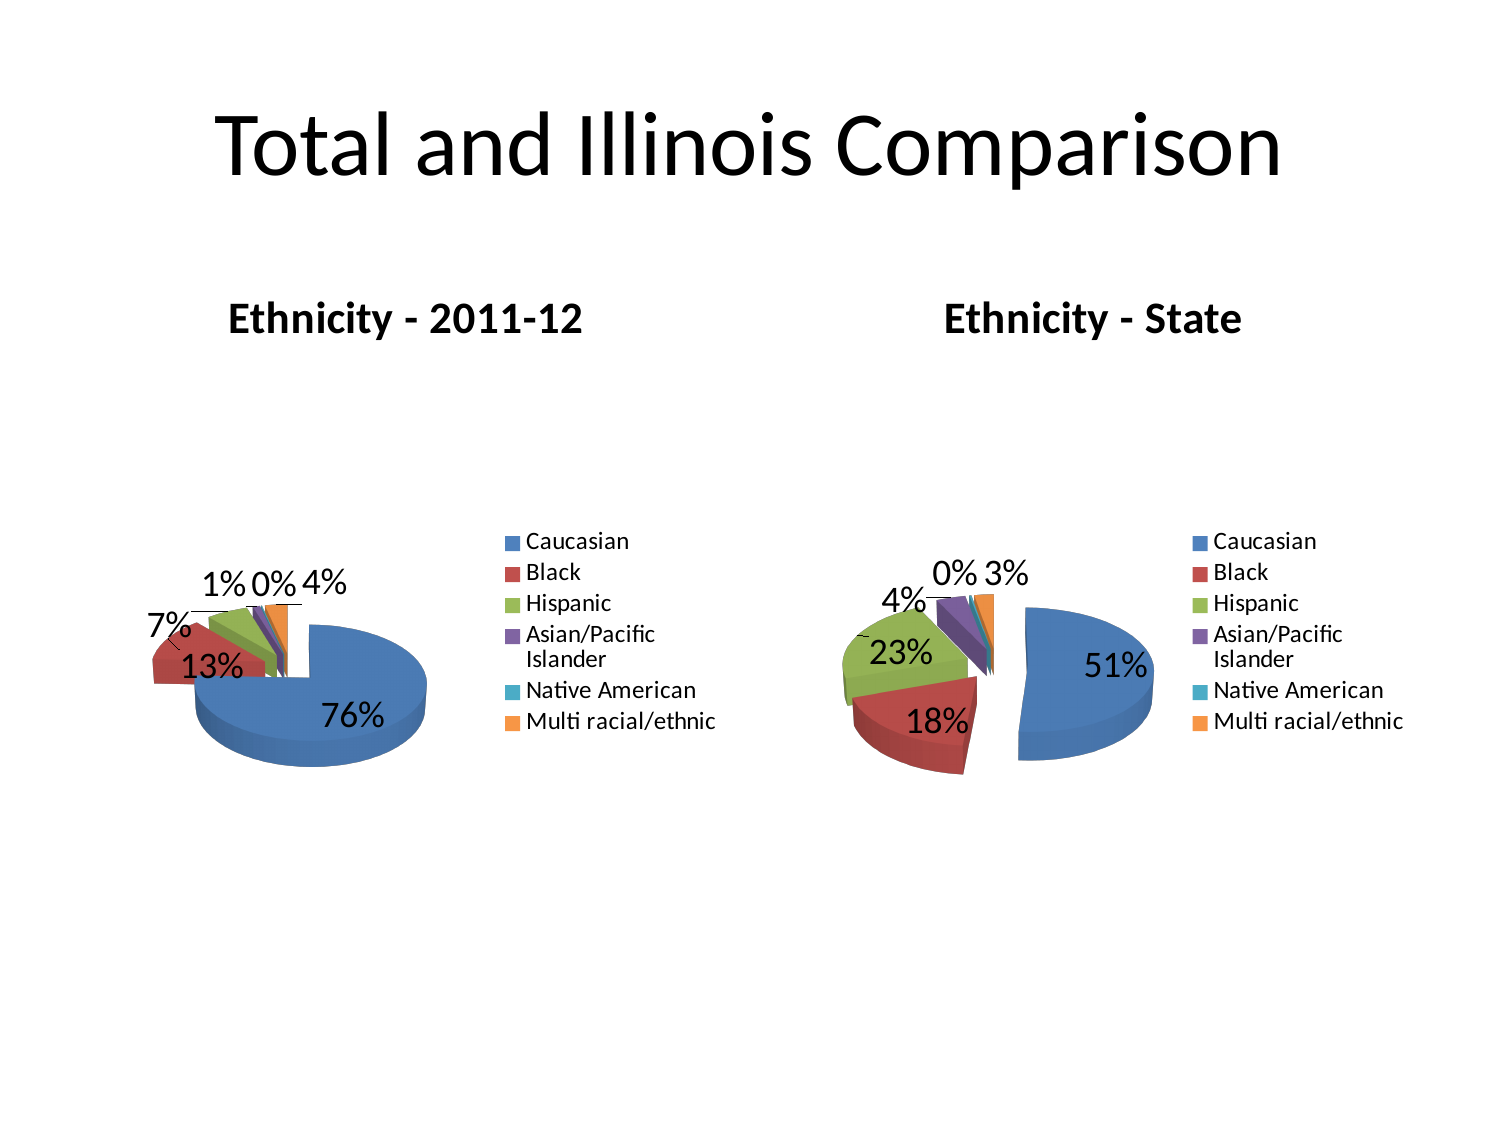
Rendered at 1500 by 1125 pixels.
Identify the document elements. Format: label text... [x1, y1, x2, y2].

chart [762, 262, 1426, 1006]
chart [74, 262, 738, 1006]
title Total and Illinois Comparison [75, 45, 1425, 233]
